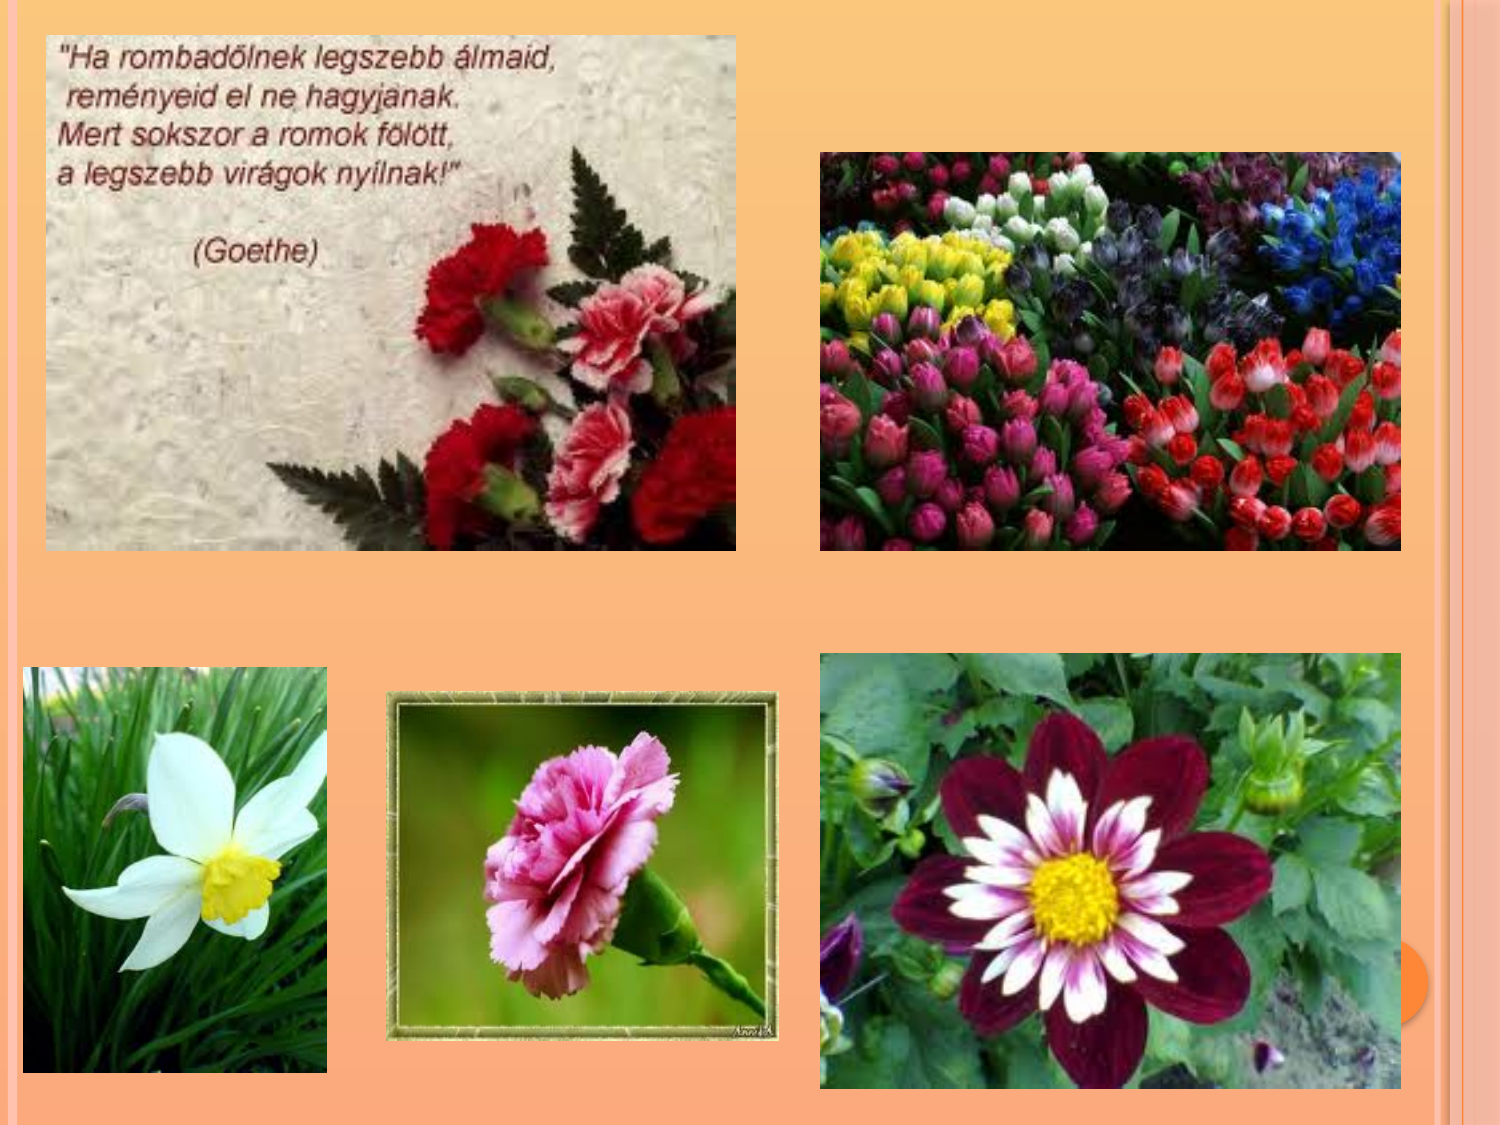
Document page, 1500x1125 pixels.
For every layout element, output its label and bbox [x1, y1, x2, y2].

picture [46, 34, 736, 552]
picture [819, 652, 1402, 1089]
picture [819, 151, 1402, 552]
picture [22, 667, 328, 1074]
picture [386, 690, 780, 1042]
